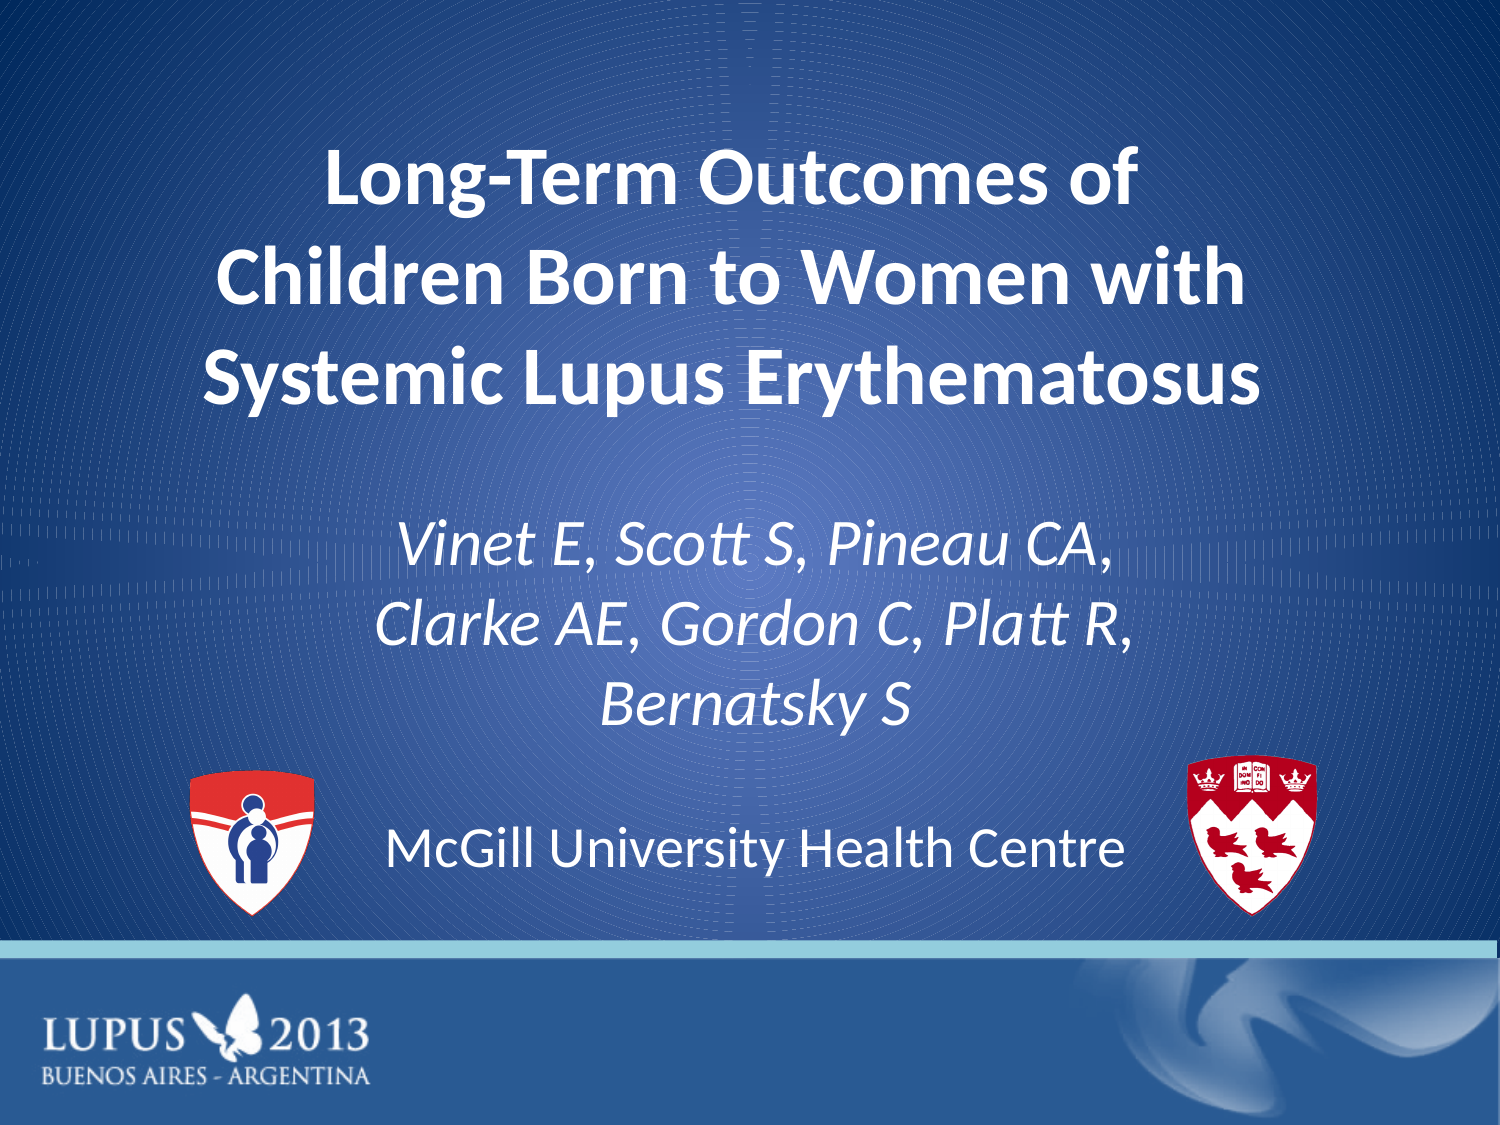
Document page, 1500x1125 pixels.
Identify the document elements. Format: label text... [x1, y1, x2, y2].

picture [1174, 745, 1329, 926]
text_box Vinet E, Scott S, Pineau CA, Clarke AE, Gordon C, Platt R, Bernatsky S McGill University Health Centre [289, 491, 1223, 887]
picture [182, 762, 321, 924]
text_box Long-Term Outcomes of Children Born to Women with Systemic Lupus Erythematosus [182, 113, 1282, 429]
